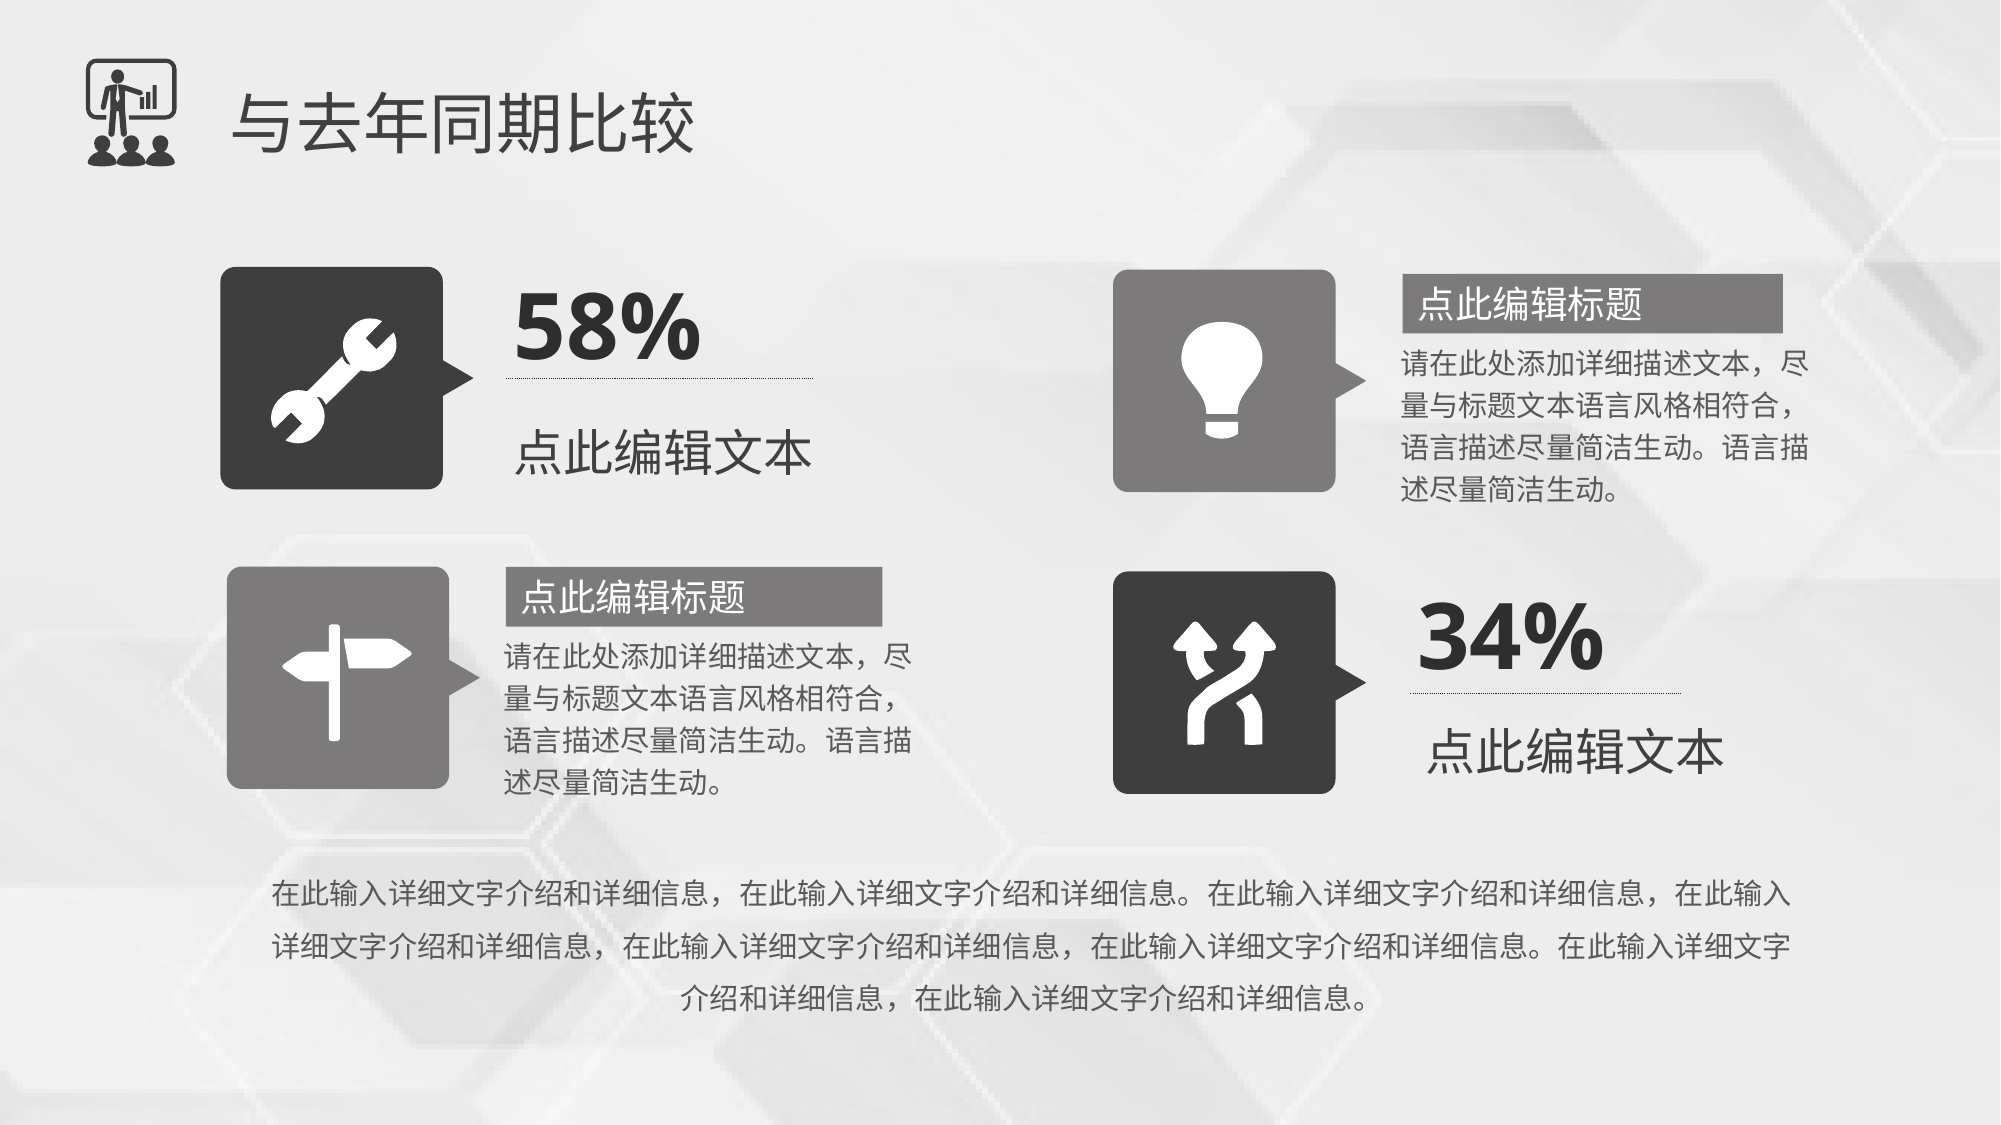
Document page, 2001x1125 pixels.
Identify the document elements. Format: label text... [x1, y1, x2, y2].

text_box 点此编辑文本 [498, 413, 915, 489]
text_box [1173, 621, 1218, 681]
text_box [225, 565, 482, 790]
text_box [1187, 621, 1276, 745]
text_box [1205, 421, 1239, 439]
picture [0, 0, 2001, 1125]
text_box 与去年同期比较 [214, 49, 763, 194]
text_box [343, 638, 412, 669]
text_box 58% [498, 259, 915, 386]
text_box 点此编辑标题 [505, 566, 883, 627]
text_box [1236, 693, 1263, 745]
text_box 请在此处添加详细描述文本，尽量与标题文本语言风格相符合，语言描述尽量简洁生动。语言描述尽量简洁生动。 [1385, 330, 1843, 514]
text_box 请在此处添加详细描述文本，尽量与标题文本语言风格相符合，语言描述尽量简洁生动。语言描述尽量简洁生动。 [488, 623, 947, 807]
text_box [282, 624, 340, 742]
text_box [219, 265, 476, 491]
text_box 在此输入详细文字介绍和详细信息，在此输入详细文字介绍和详细信息。在此输入详细文字介绍和详细信息，在此输入详细文字介绍和详细信息，在此输入详细文字介绍和详细信息，在此输入详细文字介绍和详细信息。在此输入详细文字介绍和详细信息，在此输入详细文字介绍和详细信息。 [253, 854, 1811, 1019]
text_box 点此编辑文本 [1410, 713, 1776, 789]
text_box 点此编辑标题 [1402, 273, 1783, 334]
text_box [1112, 268, 1369, 494]
text_box [1112, 570, 1369, 795]
text_box [1181, 321, 1263, 414]
text_box [271, 318, 397, 444]
text_box 34% [1402, 569, 1768, 696]
